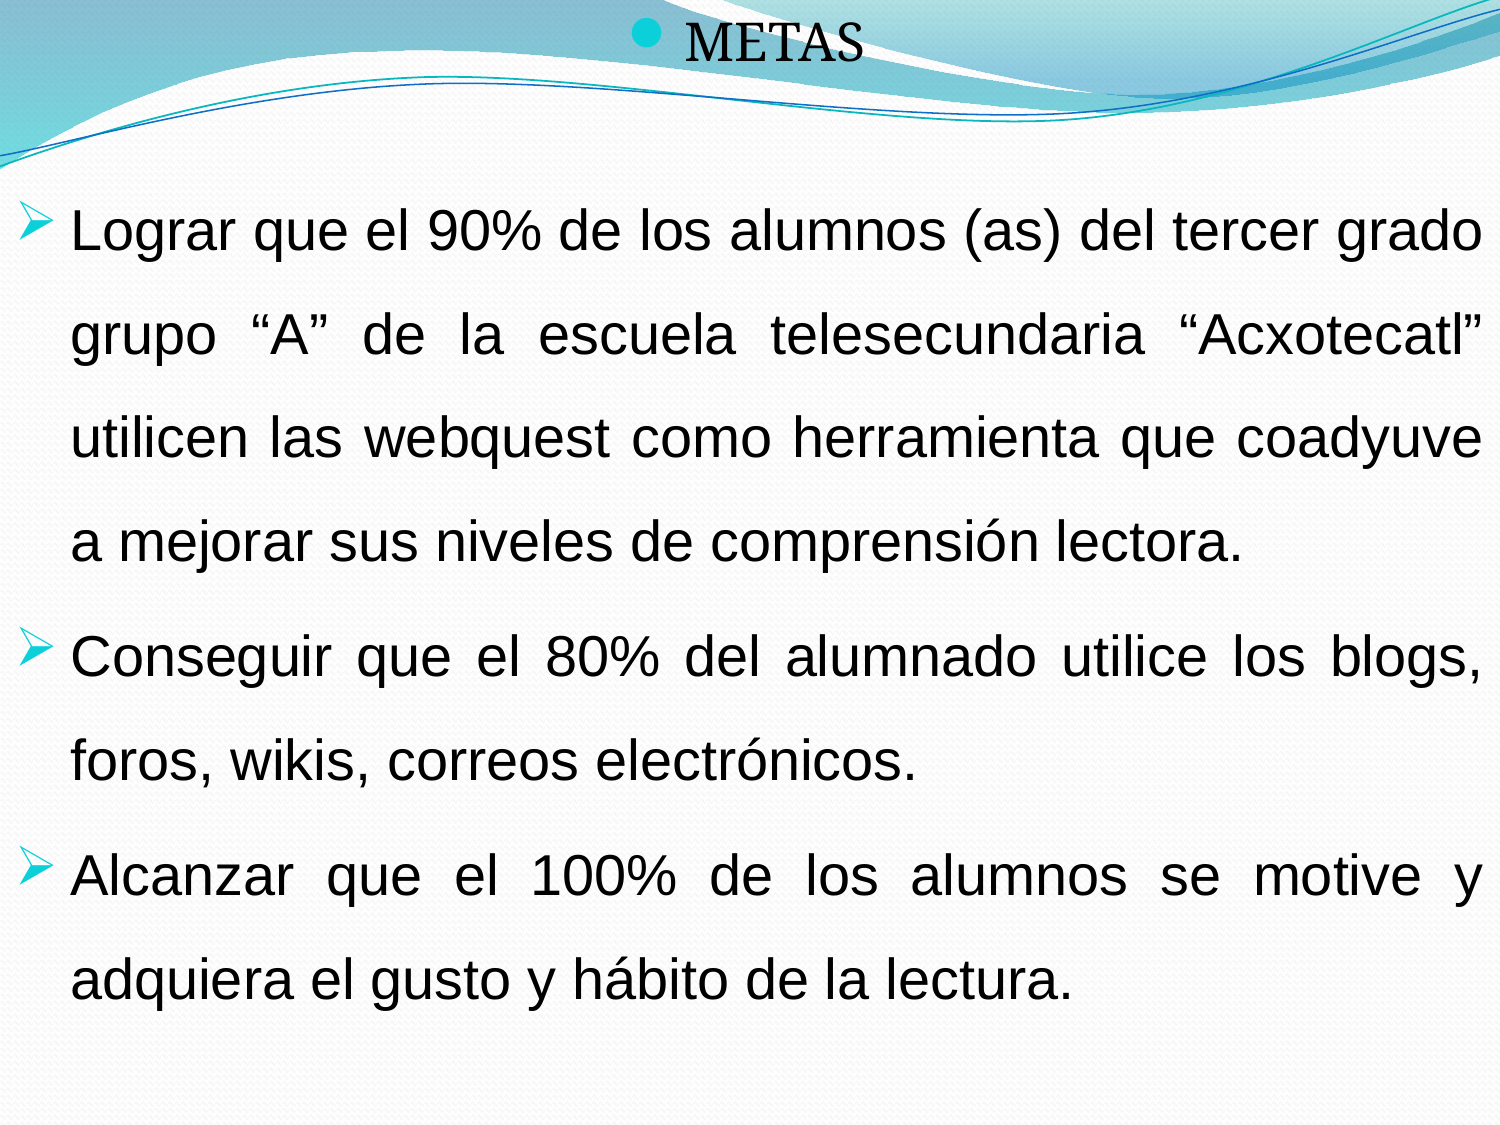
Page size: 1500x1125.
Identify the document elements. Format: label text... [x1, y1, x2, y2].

list METAS Lograr que el 90% de los alumnos (as) del tercer grado grupo “A” de la escuela telesecundaria “Acxotecatl” utilicen las webquest como herramienta que coadyuve a mejorar sus niveles de comprensión lectora. Conseguir que el 80% del alumnado utilice los blogs, foros, wikis, correos electrónicos. Alcanzar que el 100% de los alumnos se motive y adquiera el gusto y hábito de la lectura. [0, 0, 1500, 1116]
